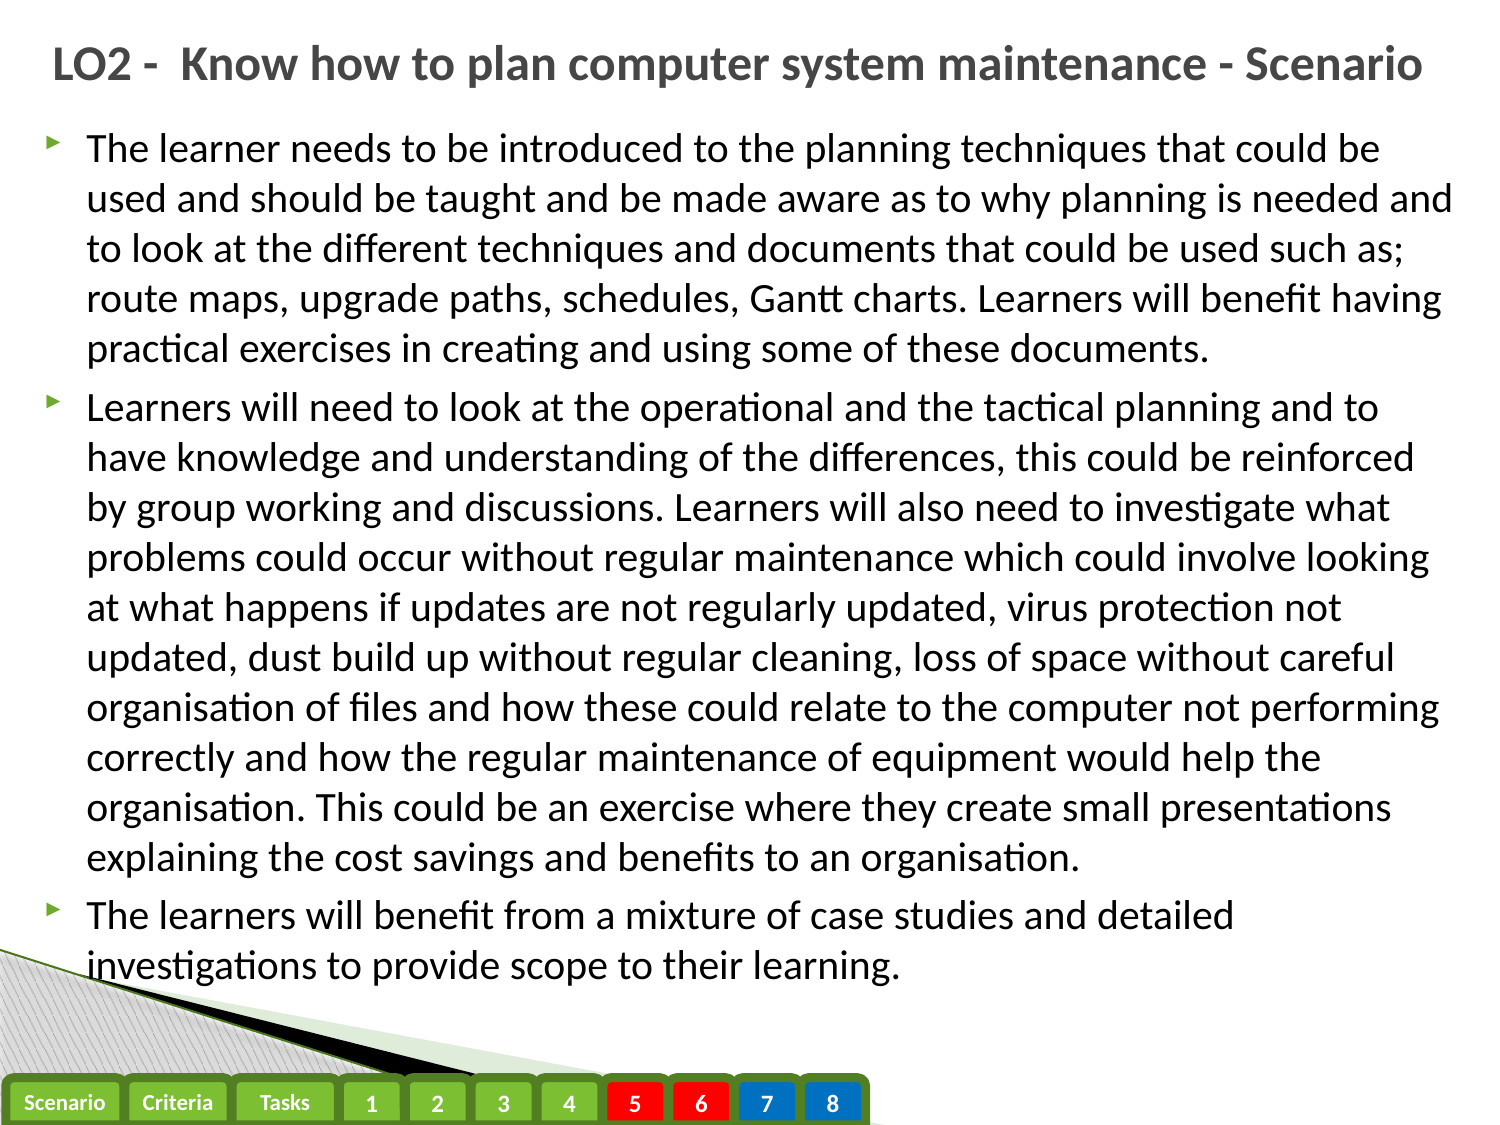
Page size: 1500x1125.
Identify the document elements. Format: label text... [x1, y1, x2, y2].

title LO2 - Know how to plan computer system maintenance - Scenario [37, 19, 1471, 102]
list The learner needs to be introduced to the planning techniques that could be used and should be taught and be made aware as to why planning is needed and to look at the different techniques and documents that could be used such as; route maps, upgrade paths, schedules, Gantt charts. Learners will benefit having practical exercises in creating and using some of these documents. Learners will need to look at the operational and the tactical planning and to have knowledge and understanding of the differences, this could be reinforced by group working and discussions. Learners will also need to investigate what problems could occur without regular maintenance which could involve looking at what happens if updates are not regularly updated, virus protection not updated, dust build up without regular cleaning, loss of space without careful organisation of files and how these could relate to the computer not performing correctly and how the regular maintenance of equipment would help the organisation. This could be an exercise where they create small presentations explaining the cost savings and benefits to an organisation. The learners will benefit from a mixture of case studies and detailed investigations to provide scope to their learning. [29, 113, 1471, 1059]
